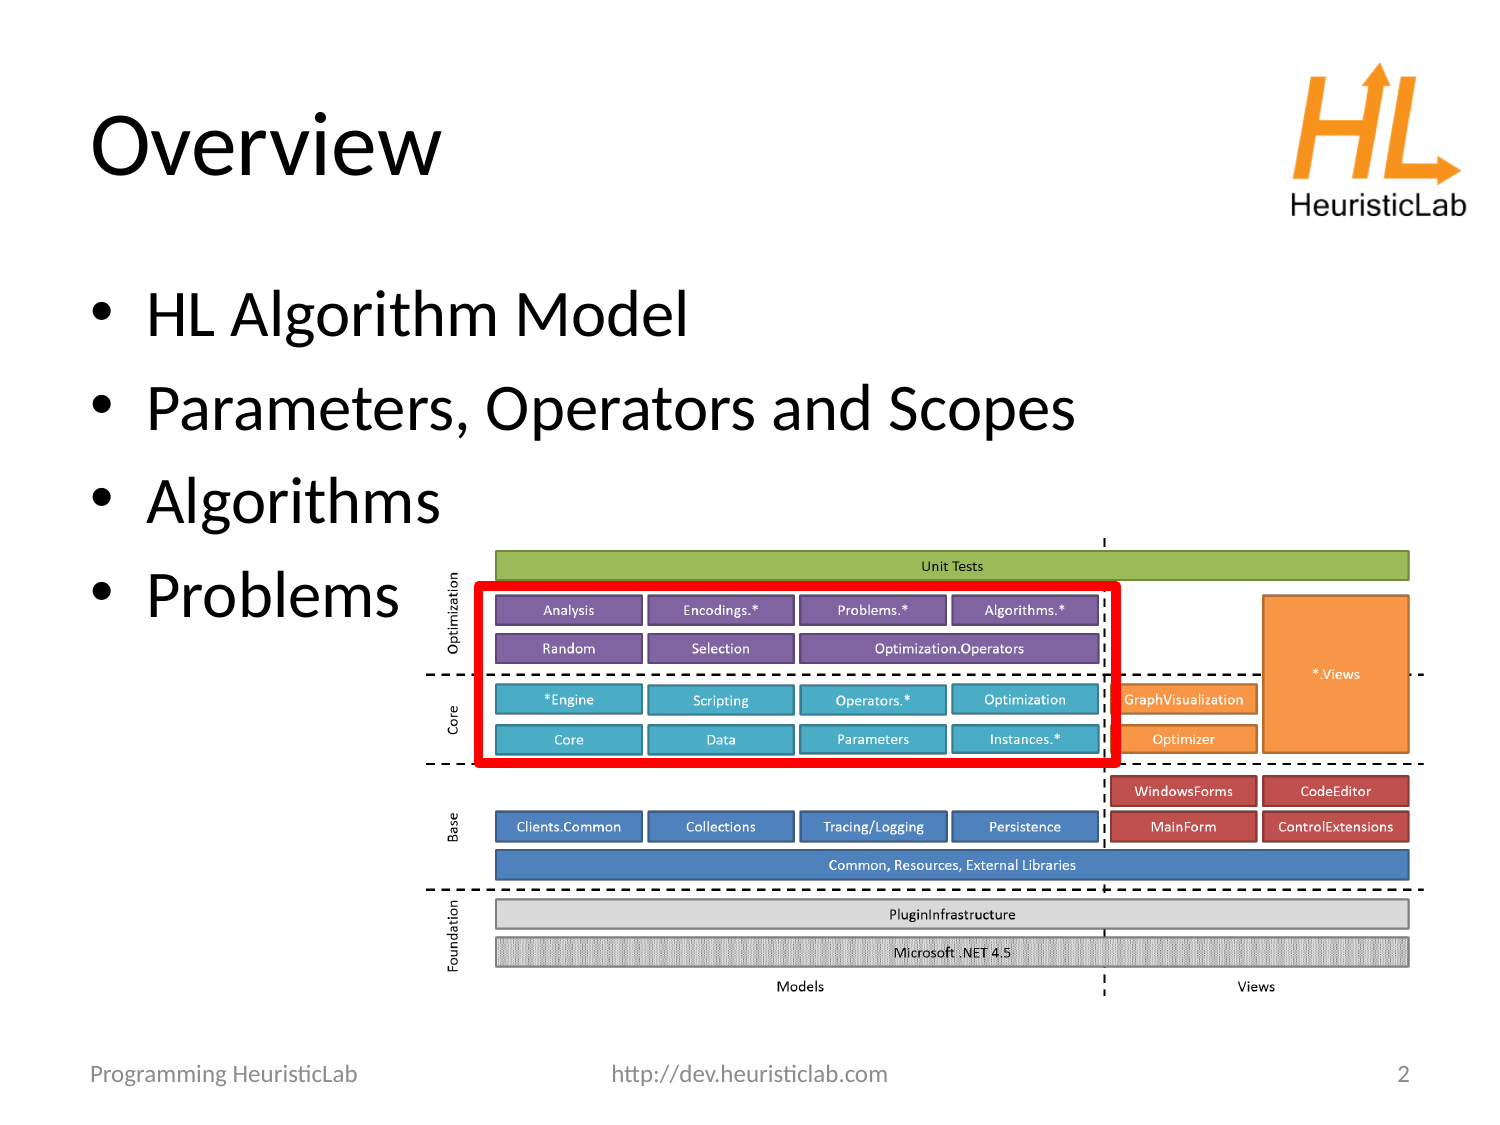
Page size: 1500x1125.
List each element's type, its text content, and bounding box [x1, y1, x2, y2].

picture [426, 538, 1426, 1006]
title Overview [75, 45, 1282, 233]
list HL Algorithm Model Parameters, Operators and Scopes Algorithms Problems [75, 262, 1425, 1005]
footer http://dev.heuristiclab.com [512, 1042, 988, 1103]
slide_number 2 [1074, 1042, 1425, 1103]
picture [1281, 27, 1474, 244]
slide_number Programming HeuristicLab [75, 1042, 425, 1103]
